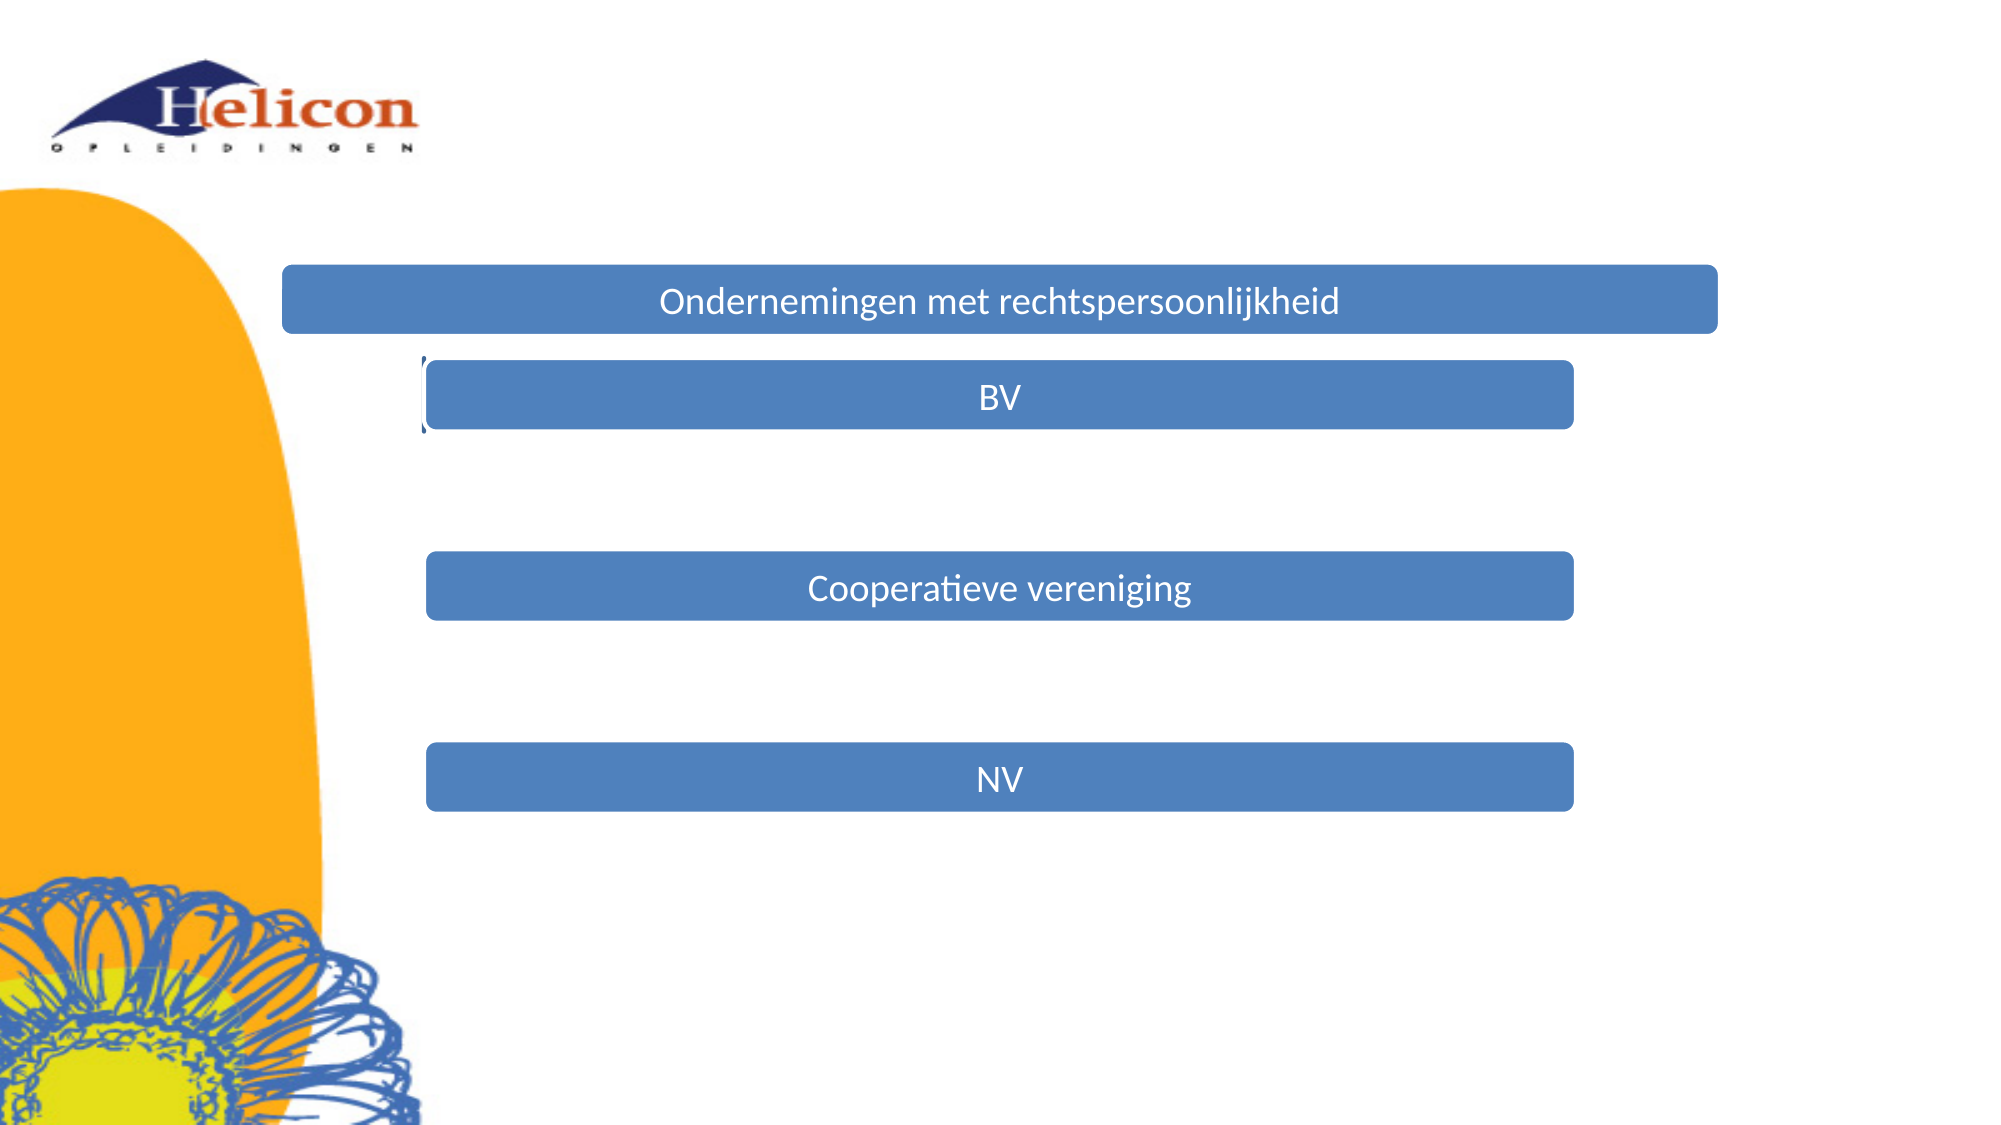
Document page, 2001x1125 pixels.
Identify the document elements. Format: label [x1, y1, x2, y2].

list [99, 262, 1901, 1006]
picture [0, 0, 2001, 1125]
